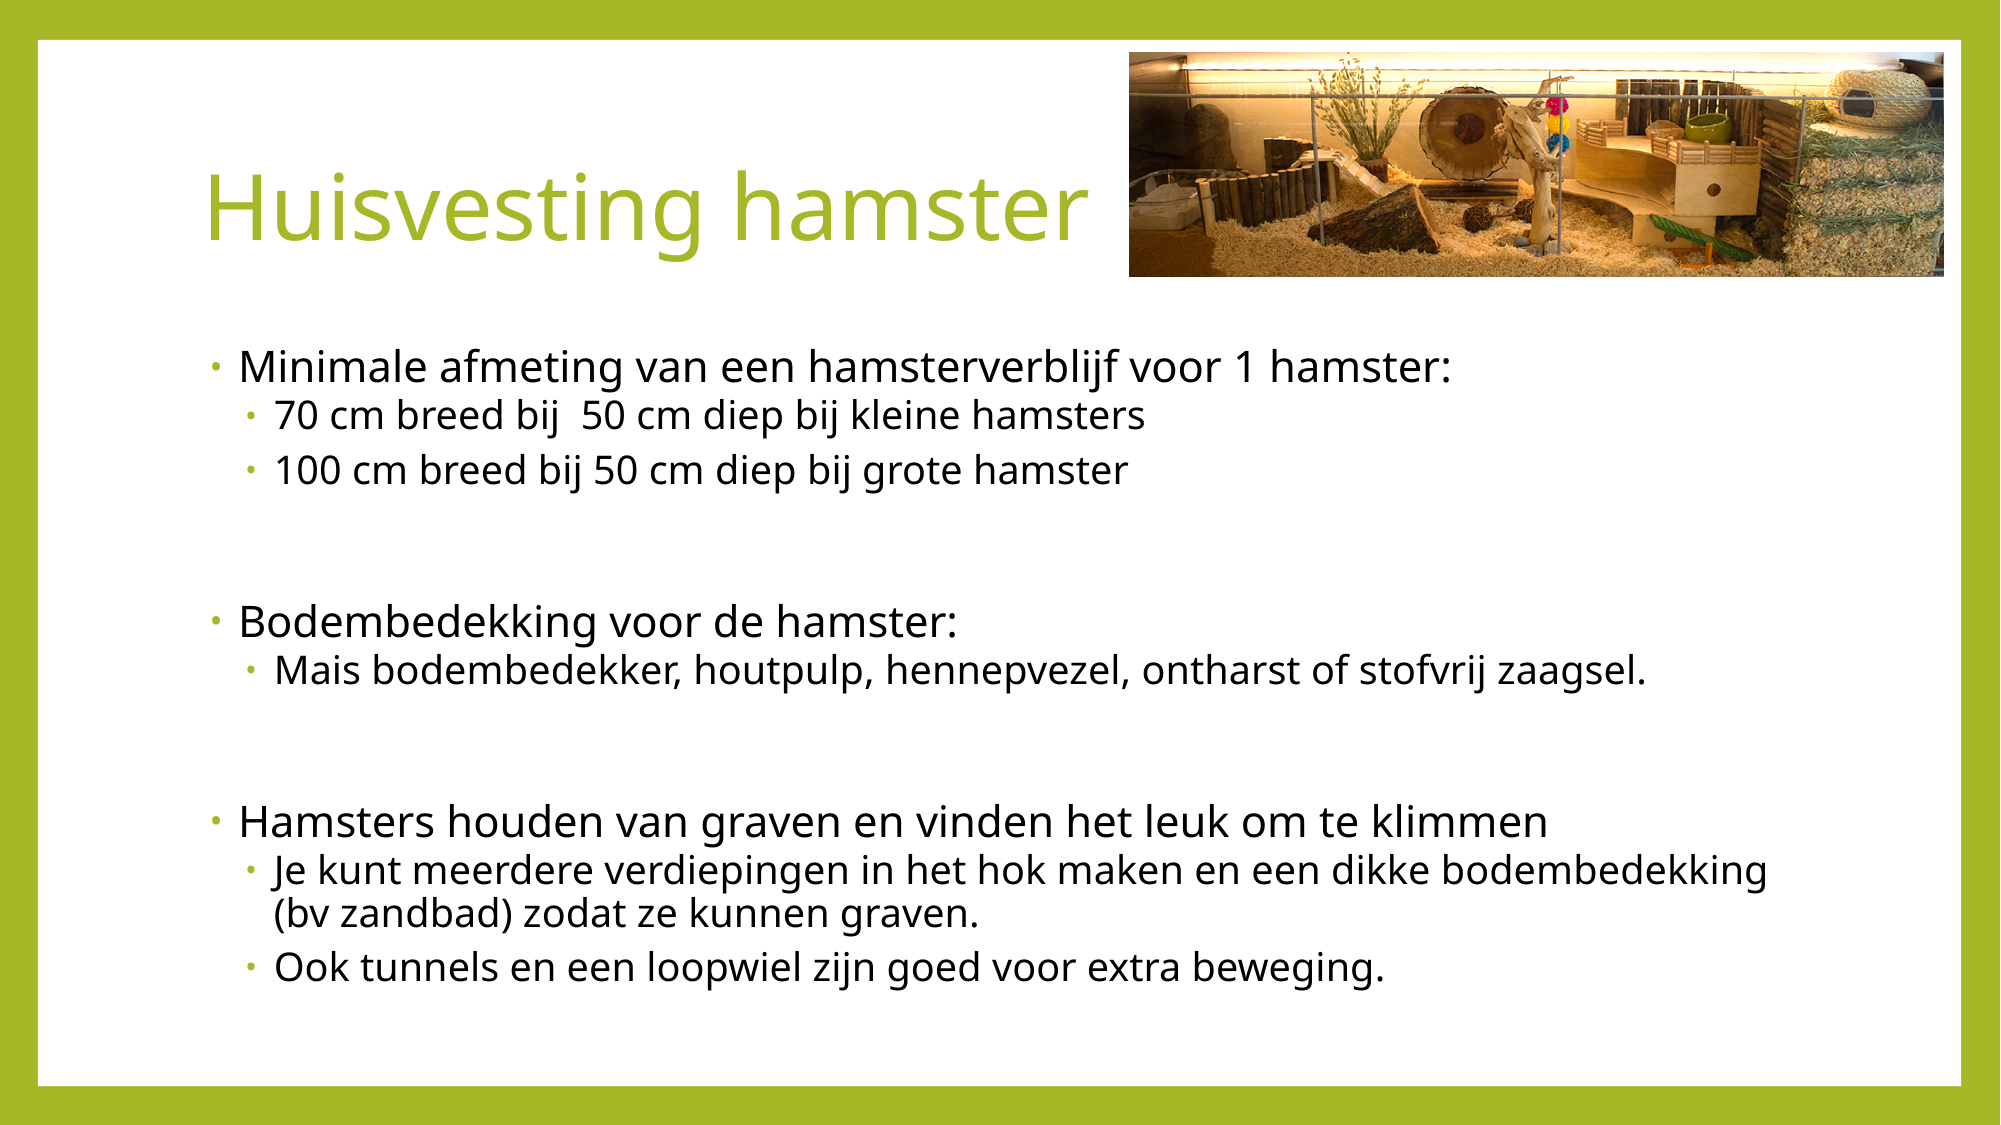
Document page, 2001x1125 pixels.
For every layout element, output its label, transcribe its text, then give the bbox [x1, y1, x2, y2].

picture [1129, 50, 1944, 278]
list Minimale afmeting van een hamsterverblijf voor 1 hamster: 70 cm breed bij 50 cm diep bij kleine hamsters 100 cm breed bij 50 cm diep bij grote hamster Bodembedekking voor de hamster: Mais bodembedekker, houtpulp, hennepvezel, ontharst of stofvrij zaagsel. Hamsters houden van graven en vinden het leuk om te klimmen Je kunt meerdere verdiepingen in het hok maken en een dikke bodembedekking (bv zandbad) zodat ze kunnen graven. Ook tunnels en een loopwiel zijn goed voor extra beweging. [187, 337, 1808, 1000]
title Huisvesting hamster [187, 99, 1808, 323]
